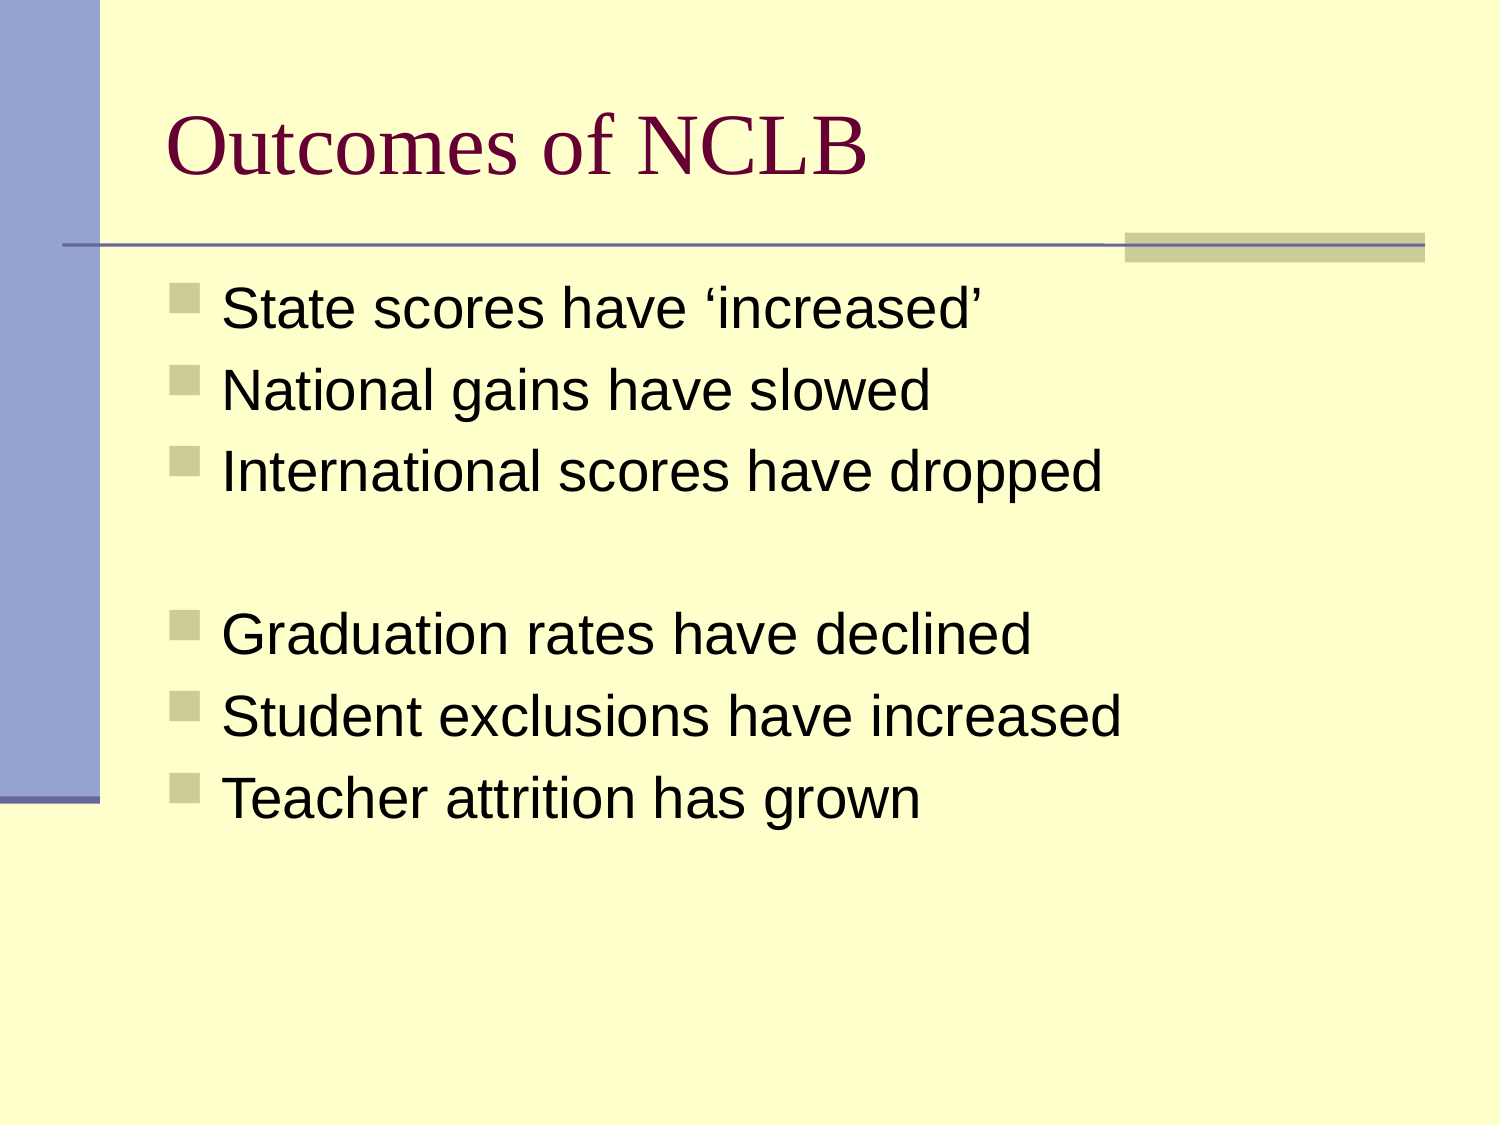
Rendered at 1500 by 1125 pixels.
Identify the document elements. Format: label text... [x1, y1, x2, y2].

title Outcomes of NCLB [149, 45, 1426, 234]
list State scores have ‘increased’ National gains have slowed International scores have dropped Graduation rates have declined Student exclusions have increased Teacher attrition has grown [149, 262, 1426, 1006]
